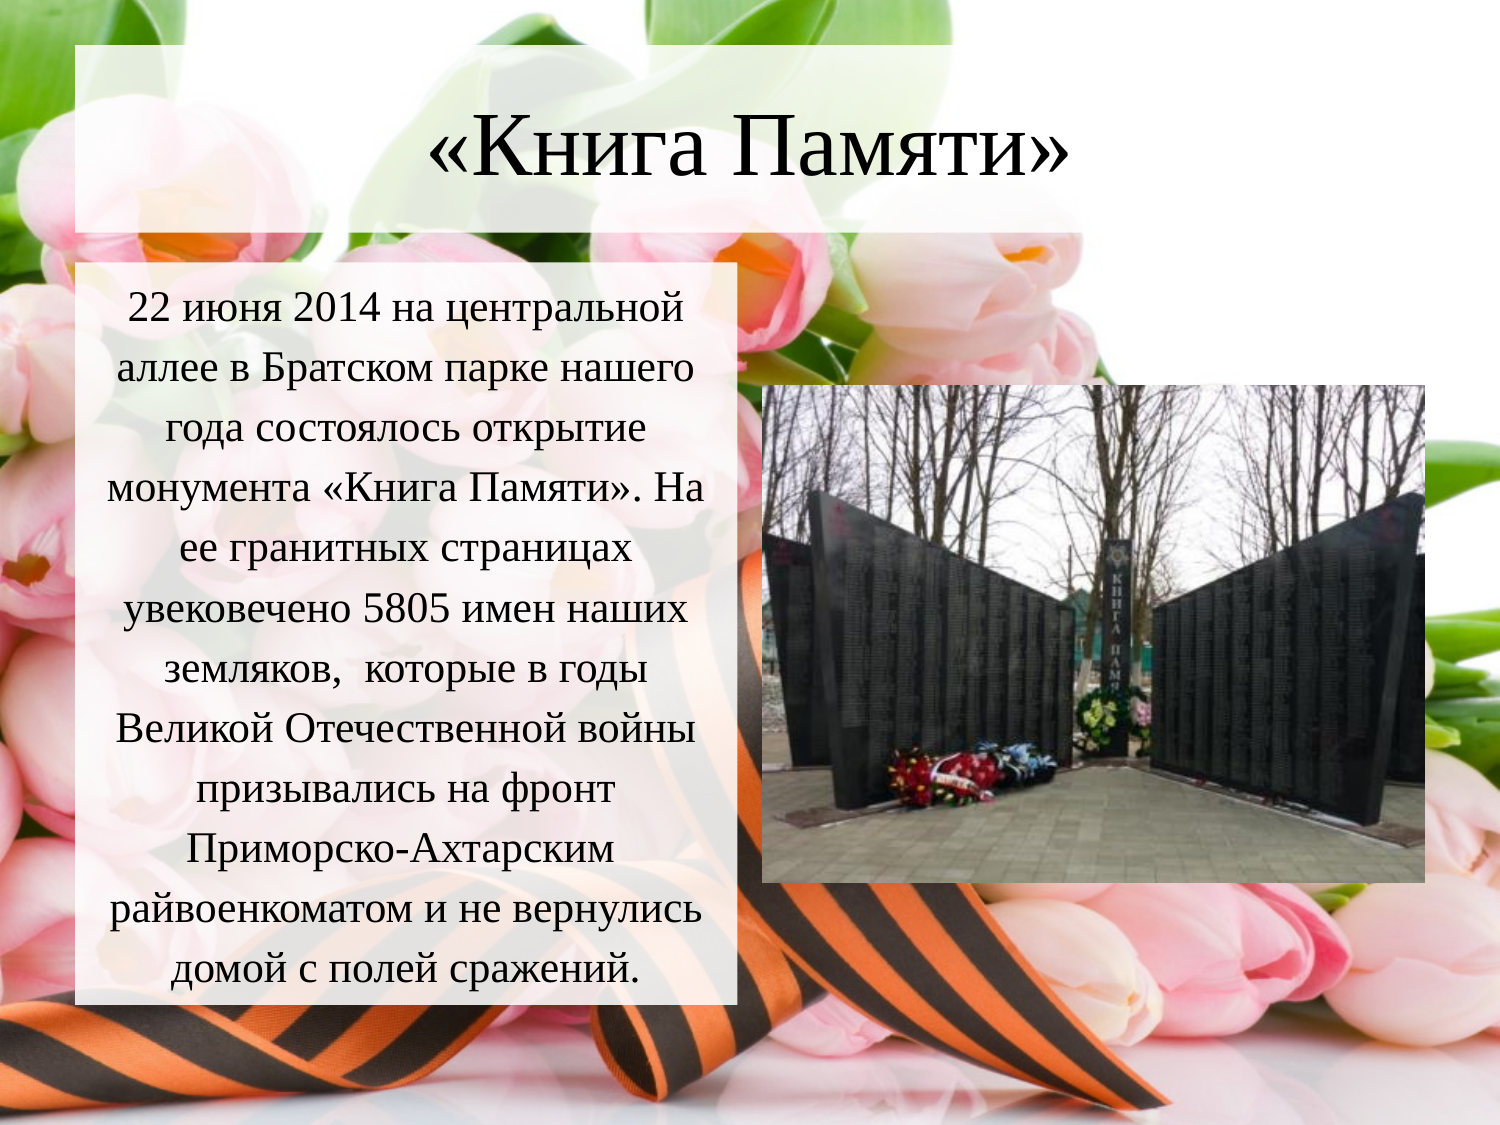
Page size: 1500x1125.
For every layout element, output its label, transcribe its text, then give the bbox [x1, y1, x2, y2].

picture [0, 0, 1500, 1125]
list 22 июня 2014 на центральной аллее в Братском парке нашего года состоялось открытие монумента «Книга Памяти». На ее гранитных страницах увековечено 5805 имен наших земляков, которые в годы Великой Отечественной войны призывались на фронт Приморско-Ахтарским райвоенкоматом и не вернулись домой с полей сражений. [75, 262, 738, 1005]
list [762, 384, 1426, 883]
title «Книга Памяти» [75, 45, 1425, 233]
